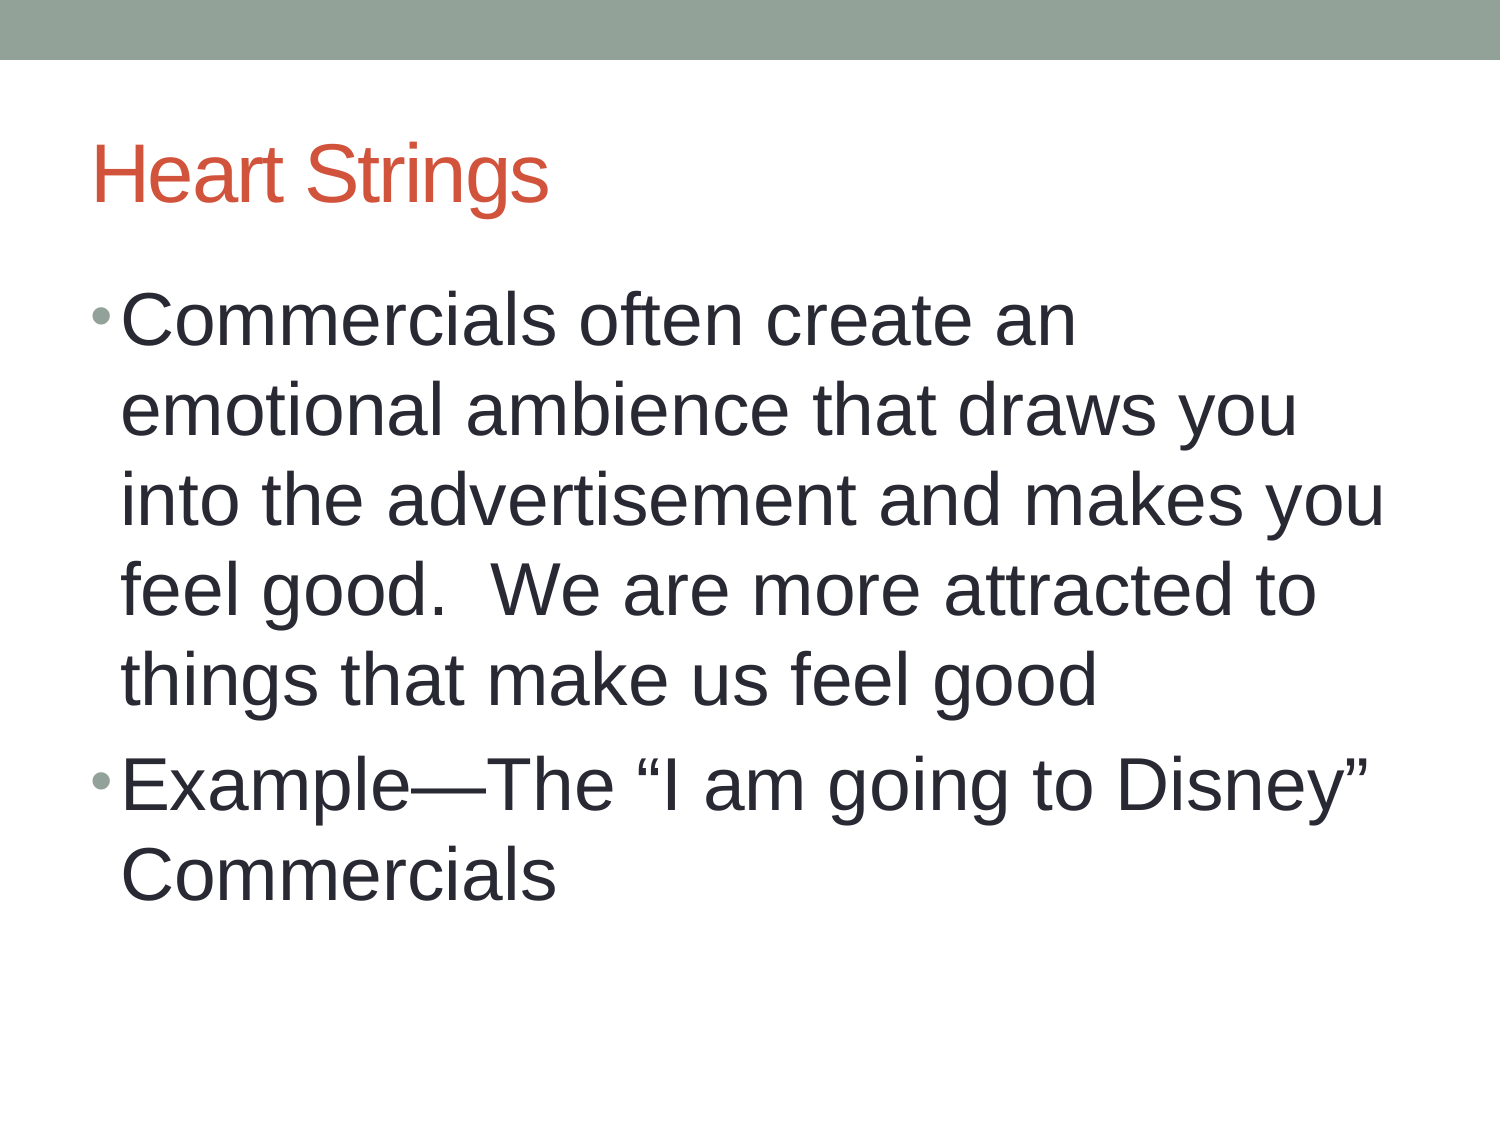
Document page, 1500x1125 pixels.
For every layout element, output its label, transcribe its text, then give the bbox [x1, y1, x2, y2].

title Heart Strings [75, 87, 1425, 250]
list Commercials often create an emotional ambience that draws you into the advertisement and makes you feel good. We are more attracted to things that make us feel good Example—The “I am going to Disney” Commercials [75, 262, 1425, 1063]
